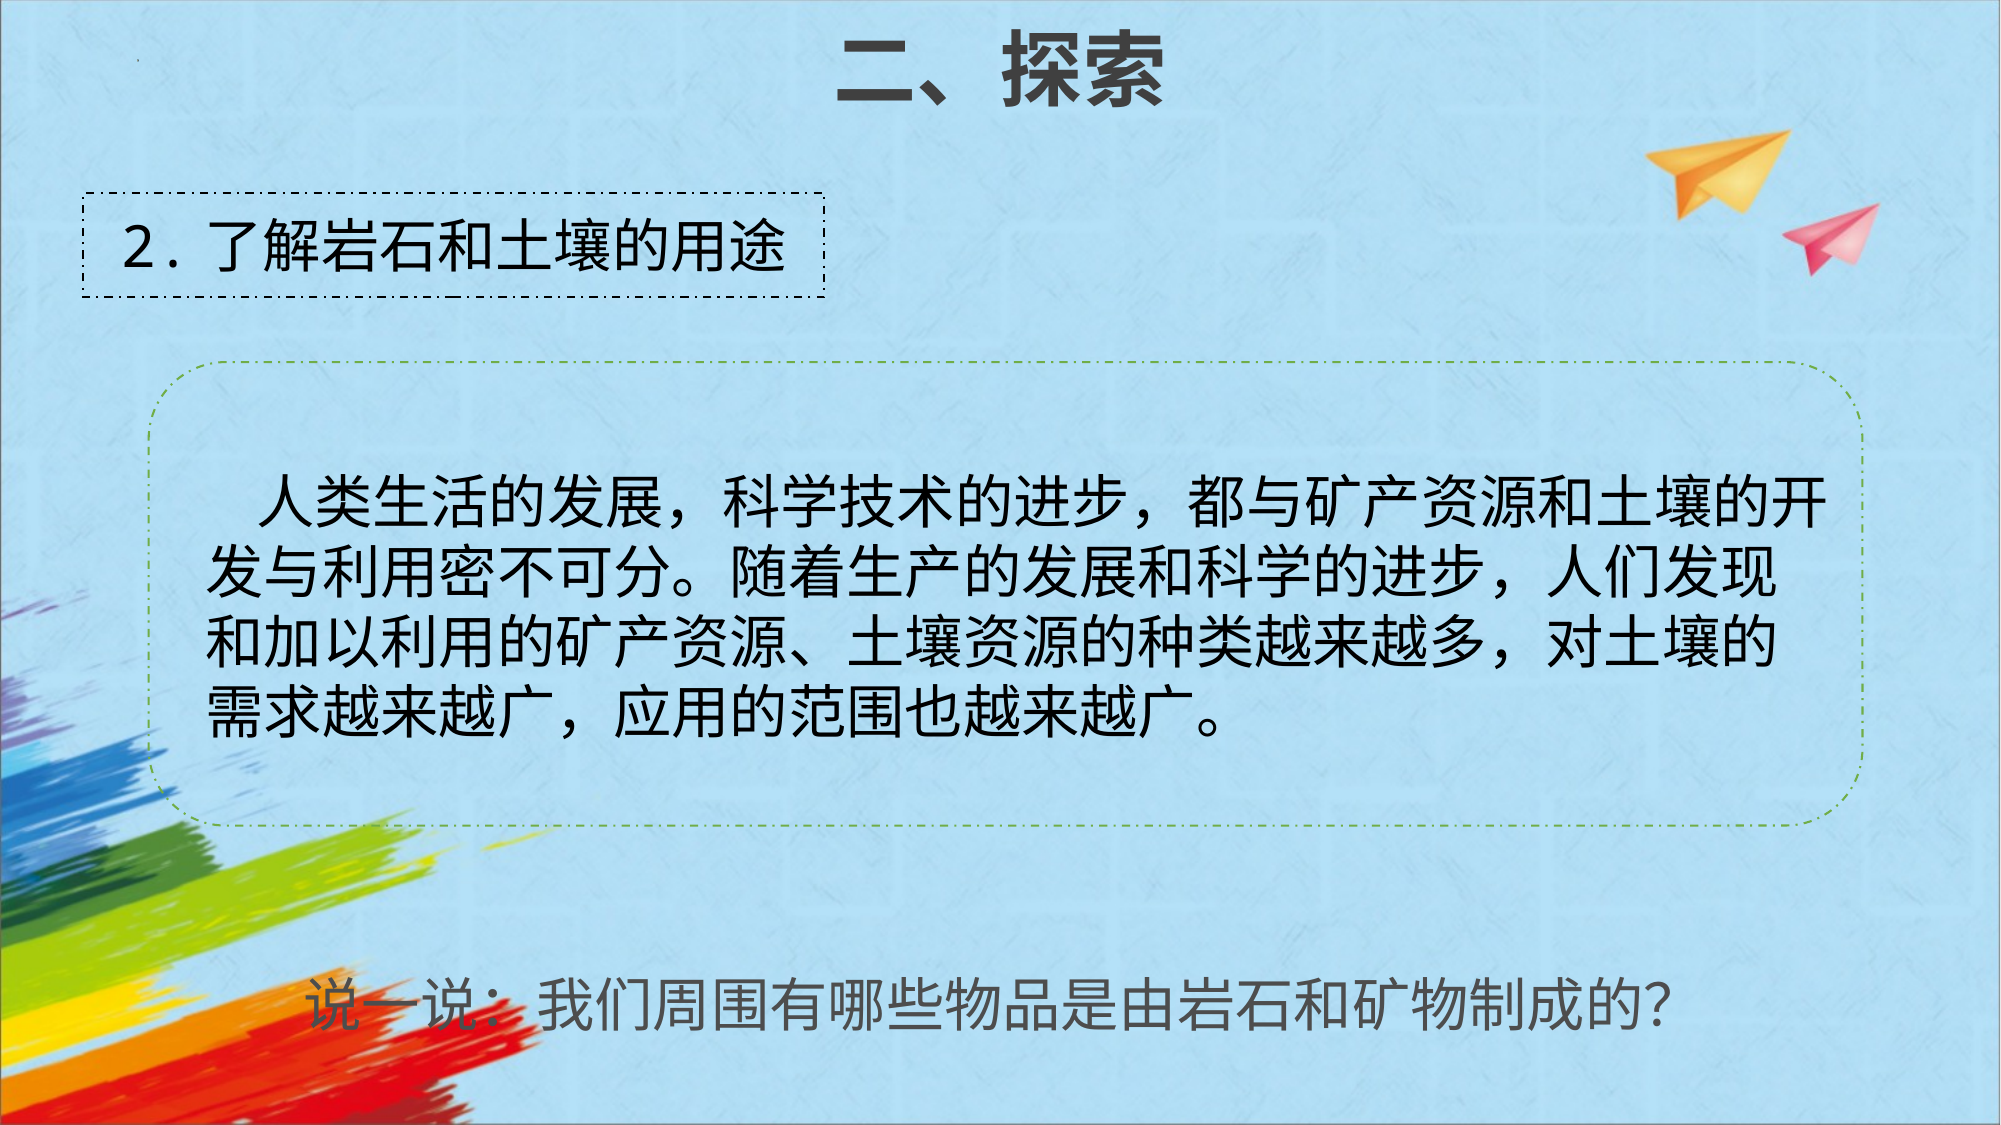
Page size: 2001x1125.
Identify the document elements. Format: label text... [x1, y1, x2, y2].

title 二、探索 [137, 0, 1863, 135]
text_box 说一说：我们周围有哪些物品是由岩石和矿物制成的？ [288, 926, 1984, 1046]
text_box [147, 361, 1864, 827]
picture [0, 0, 2001, 1125]
text_box [82, 192, 825, 298]
